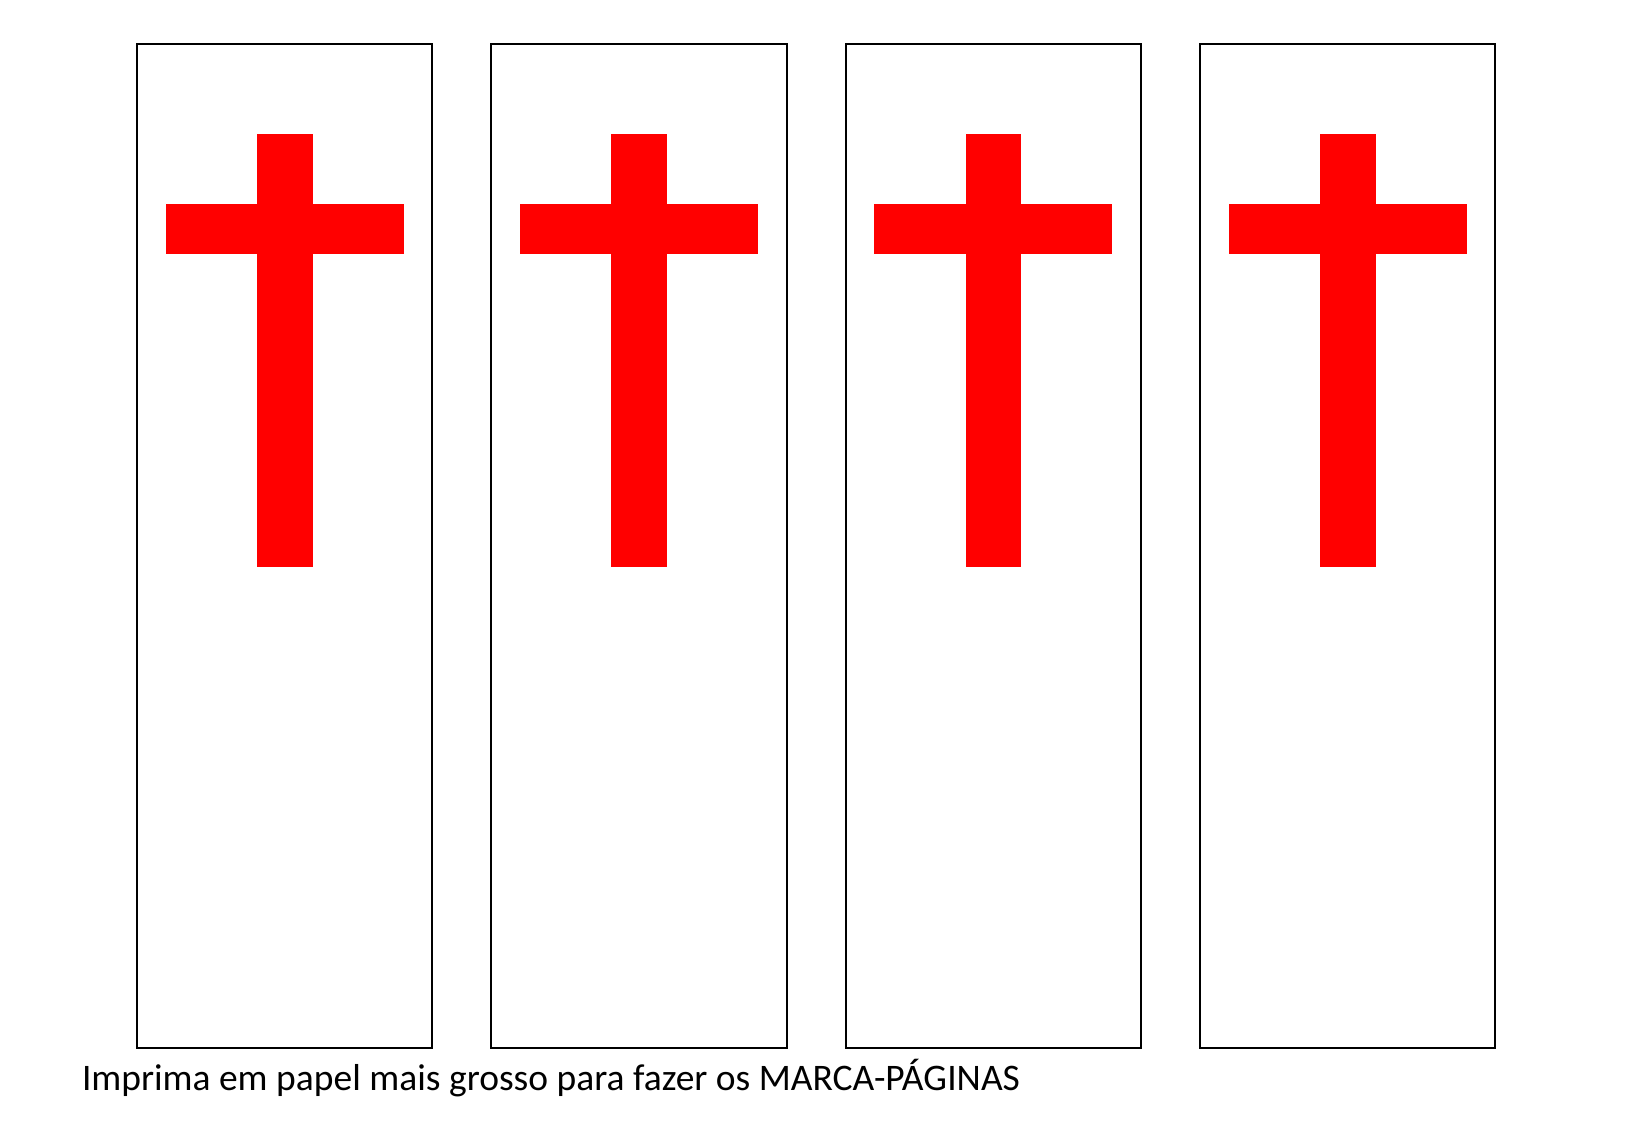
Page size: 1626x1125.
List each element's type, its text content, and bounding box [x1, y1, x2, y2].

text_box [1200, 44, 1496, 1048]
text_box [491, 44, 787, 1048]
text_box Imprima em papel mais grosso para fazer os MARCA-PÁGINAS [67, 1045, 1037, 1106]
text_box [845, 44, 1141, 1048]
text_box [137, 44, 433, 1048]
